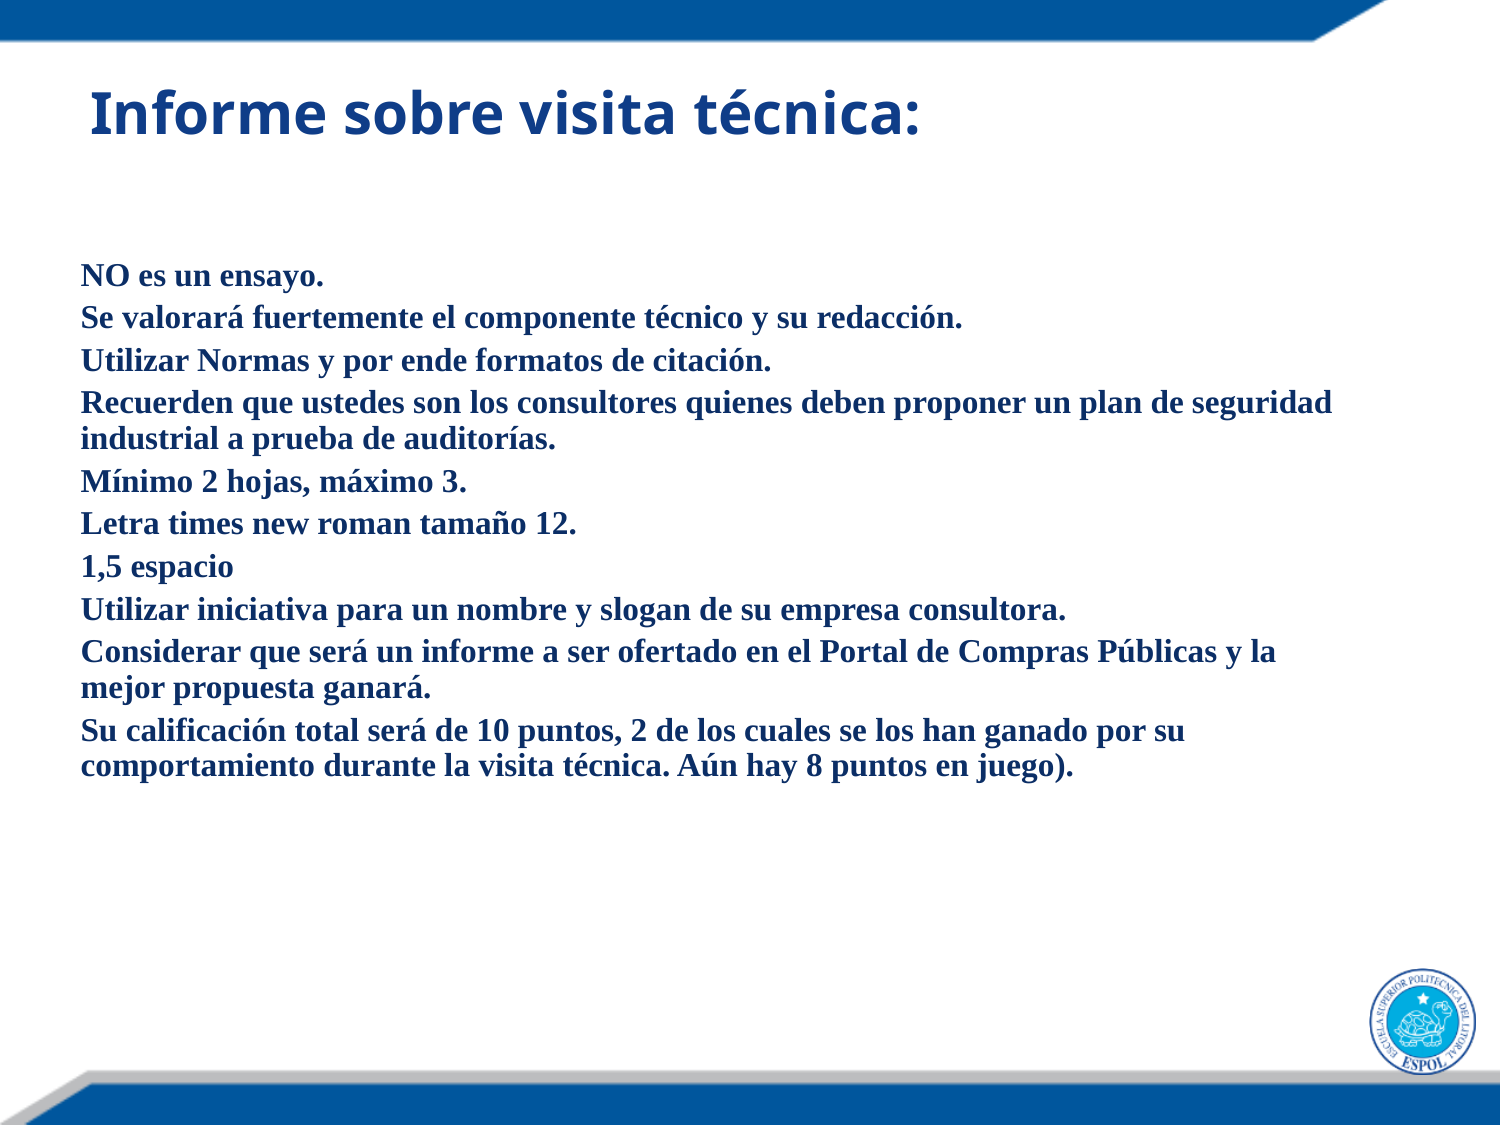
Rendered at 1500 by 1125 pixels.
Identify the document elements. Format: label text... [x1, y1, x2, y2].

picture [0, 0, 1500, 1125]
text_box Informe sobre visita técnica: [0, 59, 1451, 173]
text_box NO es un ensayo. Se valorará fuertemente el componente técnico y su redacción. Utilizar Normas y por ende formatos de citación. Recuerden que ustedes son los consultores quienes deben proponer un plan de seguridad industrial a prueba de auditorías. Mínimo 2 hojas, máximo 3. Letra times new roman tamaño 12. 1,5 espacio Utilizar iniciativa para un nombre y slogan de su empresa consultora. Considerar que será un informe a ser ofertado en el Portal de Compras Públicas y la mejor propuesta ganará. Su calificación total será de 10 puntos, 2 de los cuales se los han ganado por su comportamiento durante la visita técnica. Aún hay 8 puntos en juego). [65, 249, 1385, 835]
